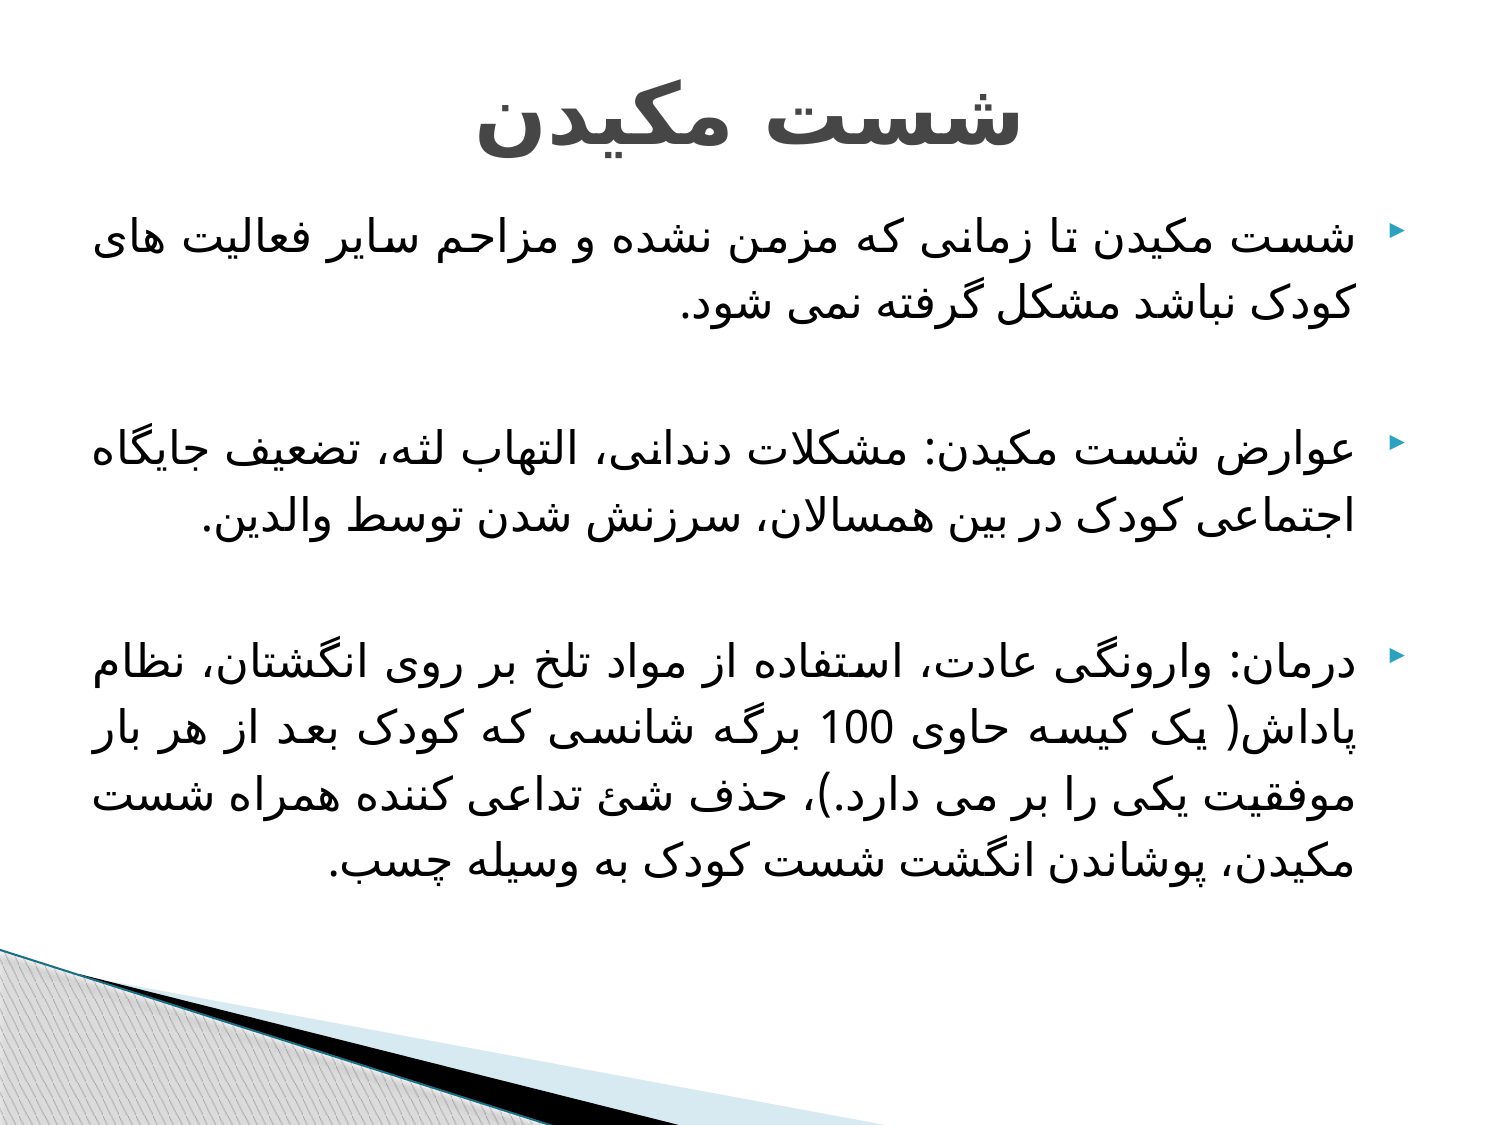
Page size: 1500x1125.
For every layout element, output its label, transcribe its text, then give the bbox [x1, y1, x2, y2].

title شست مکیدن [75, 45, 1425, 176]
list شست مکیدن تا زمانی که مزمن نشده و مزاحم سایر فعالیت های کودک نباشد مشکل گرفته نمی شود. عوارض شست مکیدن: مشکلات دندانی، التهاب لثه، تضعیف جایگاه اجتماعی کودک در بین همسالان، سرزنش شدن توسط والدین. درمان: وارونگی عادت، استفاده از مواد تلخ بر روی انگشتان، نظام پاداش( یک کیسه حاوی 100 برگه شانسی که کودک بعد از هر بار موفقیت یکی را بر می دارد.)، حذف شئ تداعی کننده همراه شست مکیدن، پوشاندن انگشت شست کودک به وسیله چسب. [75, 187, 1425, 986]
